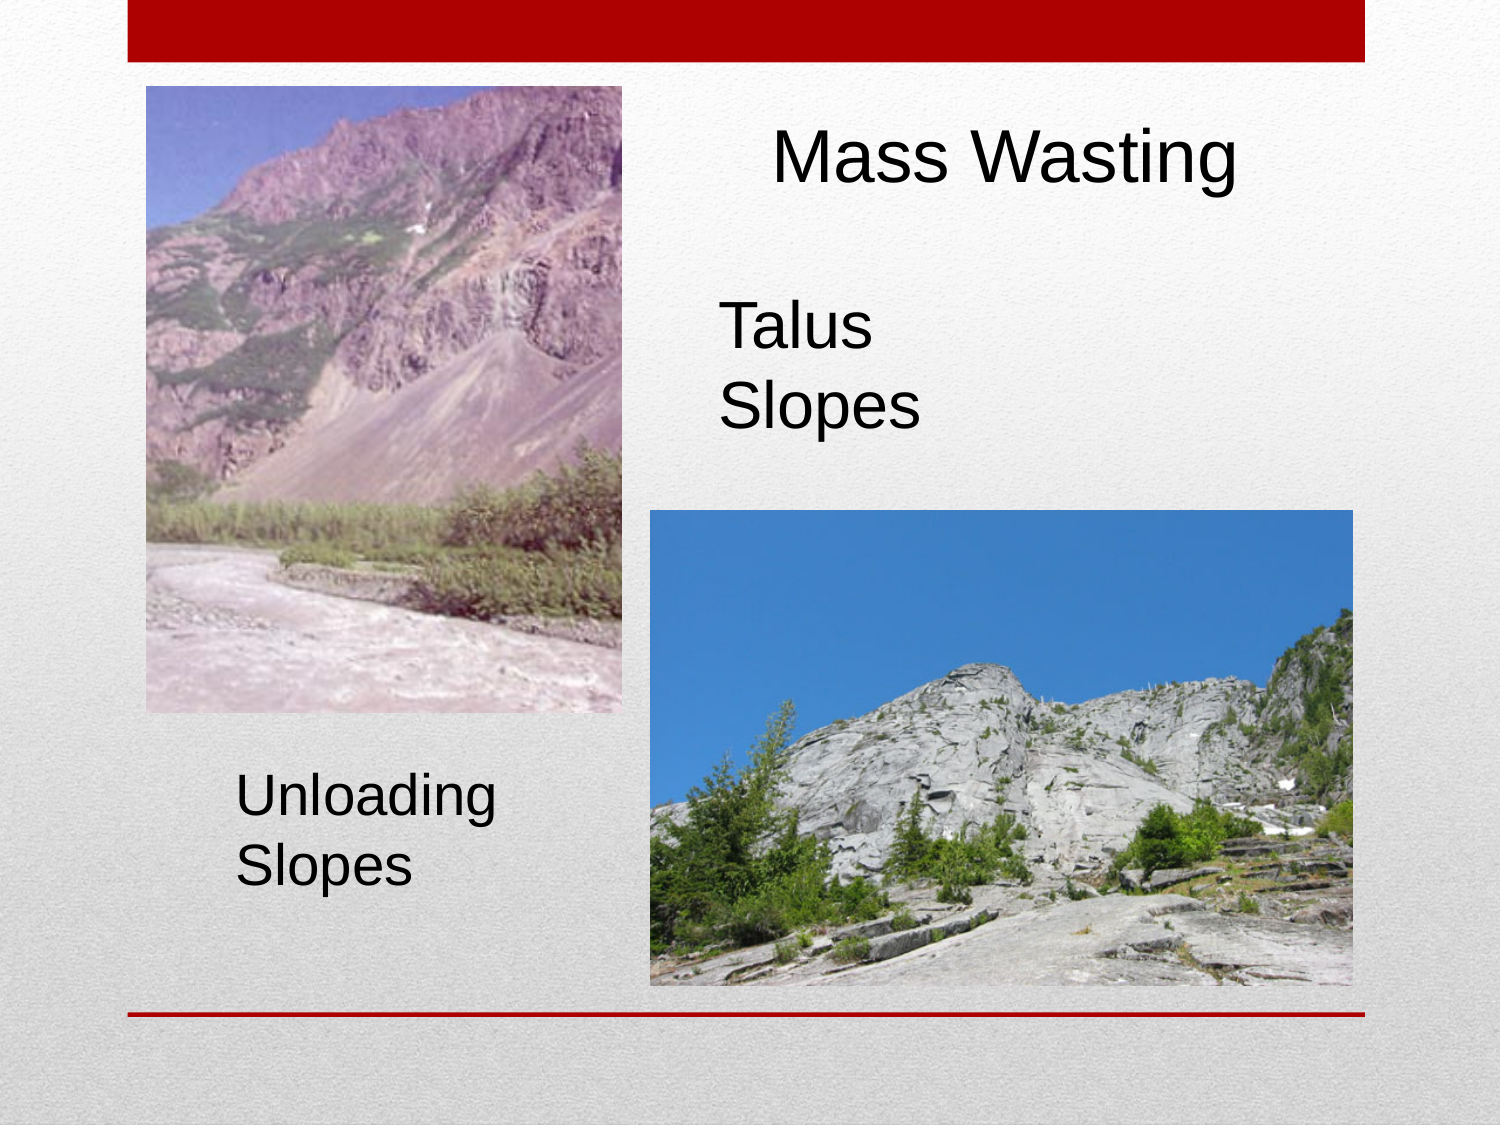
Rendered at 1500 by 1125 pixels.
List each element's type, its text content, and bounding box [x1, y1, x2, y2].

picture [649, 509, 1353, 987]
text_box Unloading Slopes [220, 749, 547, 905]
picture [145, 85, 622, 714]
text_box Mass Wasting [756, 99, 1255, 205]
text_box Talus Slopes [703, 274, 1341, 450]
